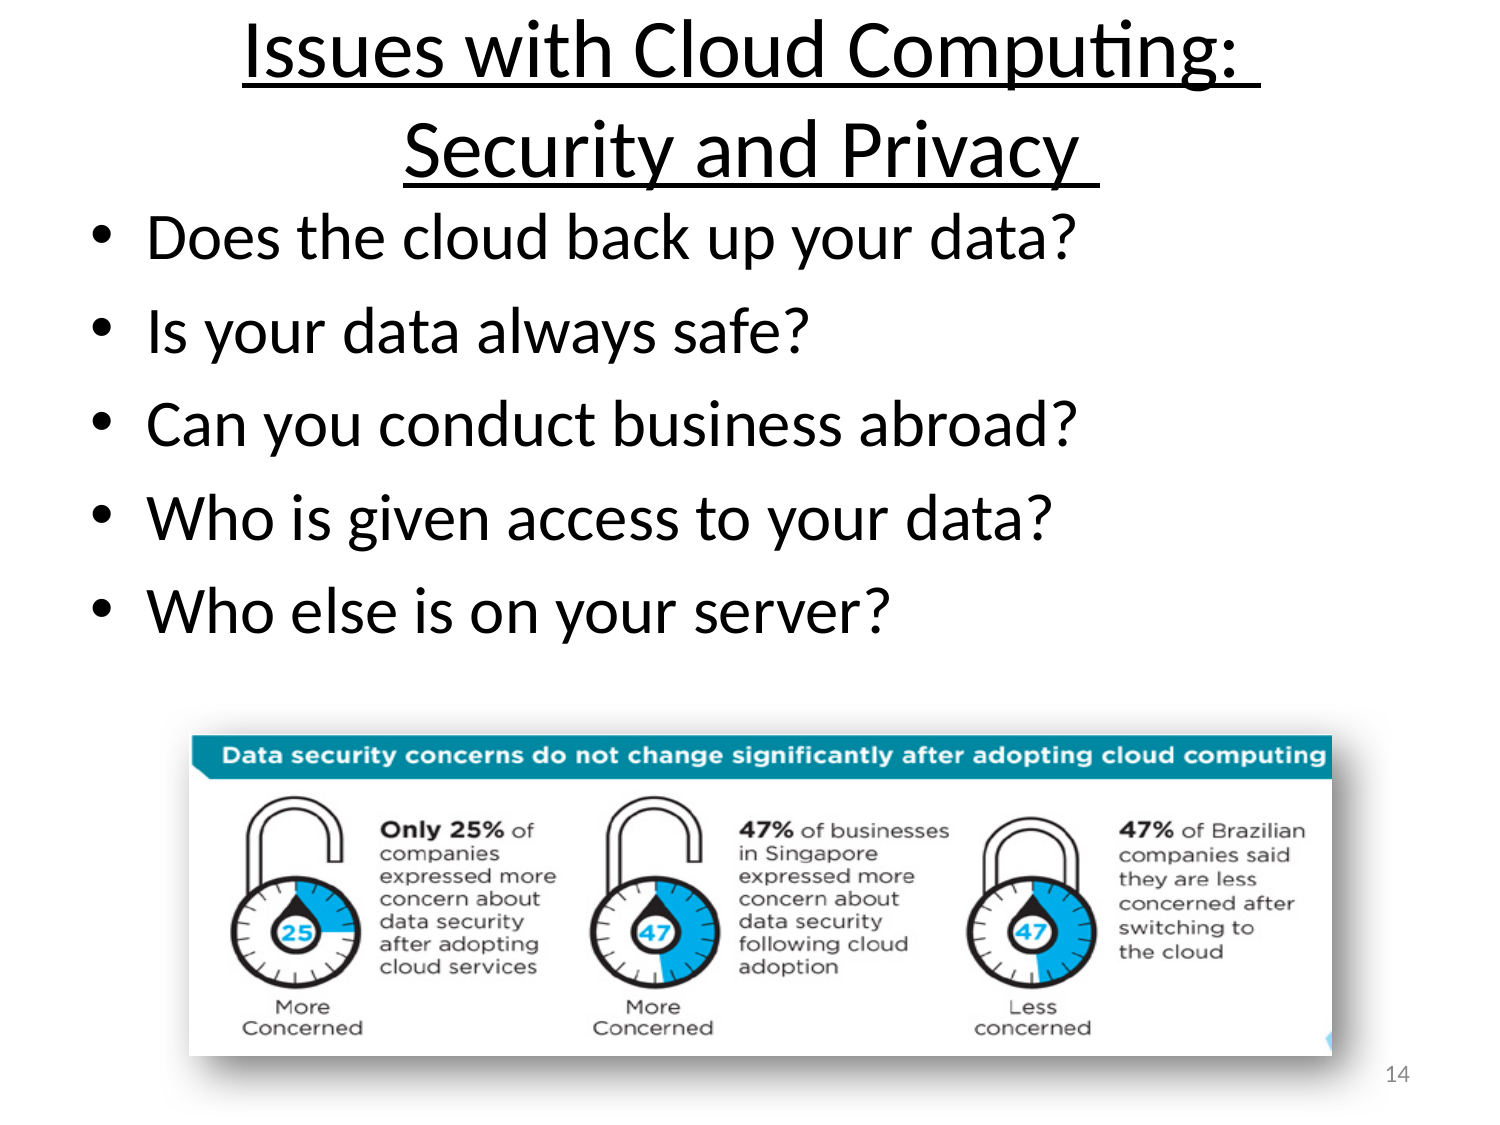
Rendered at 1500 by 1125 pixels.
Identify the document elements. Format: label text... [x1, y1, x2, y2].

slide_number 14 [1074, 1042, 1425, 1103]
list Does the cloud back up your data? Is your data always safe? Can you conduct business abroad? Who is given access to your data? Who else is on your server? [75, 185, 1425, 734]
title Issues with Cloud Computing: Security and Privacy [42, 0, 1461, 188]
picture [189, 733, 1333, 1056]
